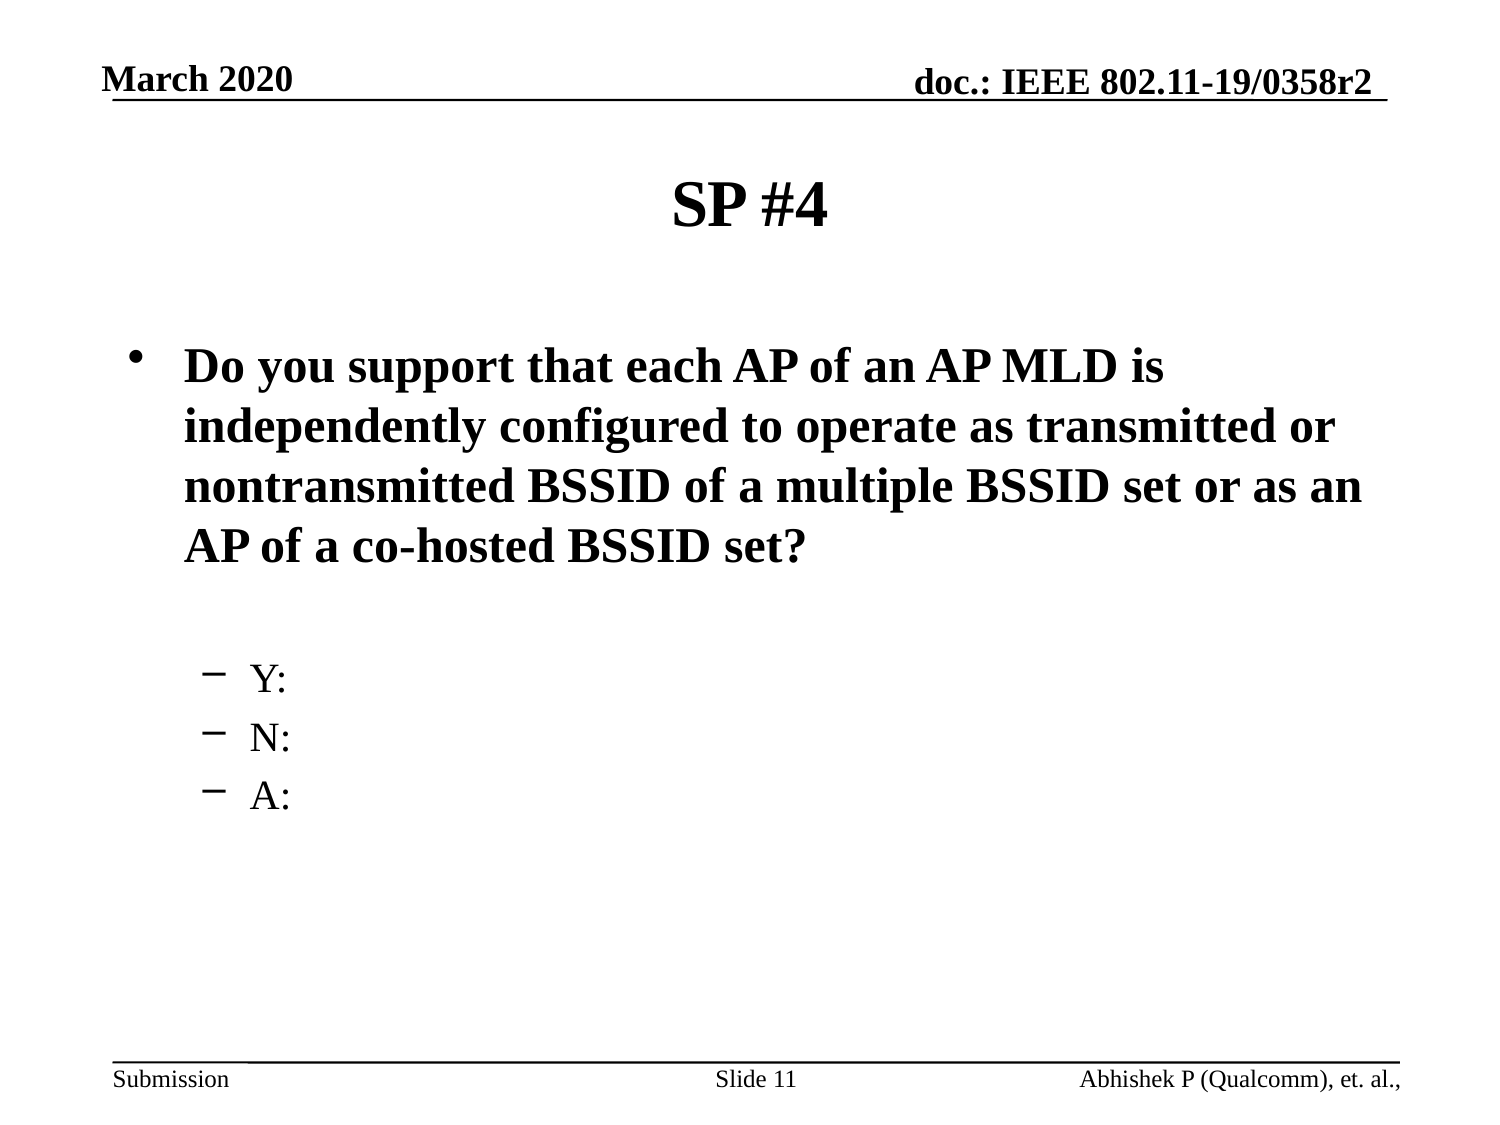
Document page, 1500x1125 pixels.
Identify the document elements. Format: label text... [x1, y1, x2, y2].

slide_number Slide 11 [712, 1061, 801, 1093]
title SP #4 [112, 112, 1388, 288]
list Do you support that each AP of an AP MLD is independently configured to operate as transmitted or nontransmitted BSSID of a multiple BSSID set or as an AP of a co-hosted BSSID set? Y: N: A: [112, 324, 1402, 1047]
footer Abhishek P (Qualcomm), et. al., [949, 1061, 1402, 1093]
